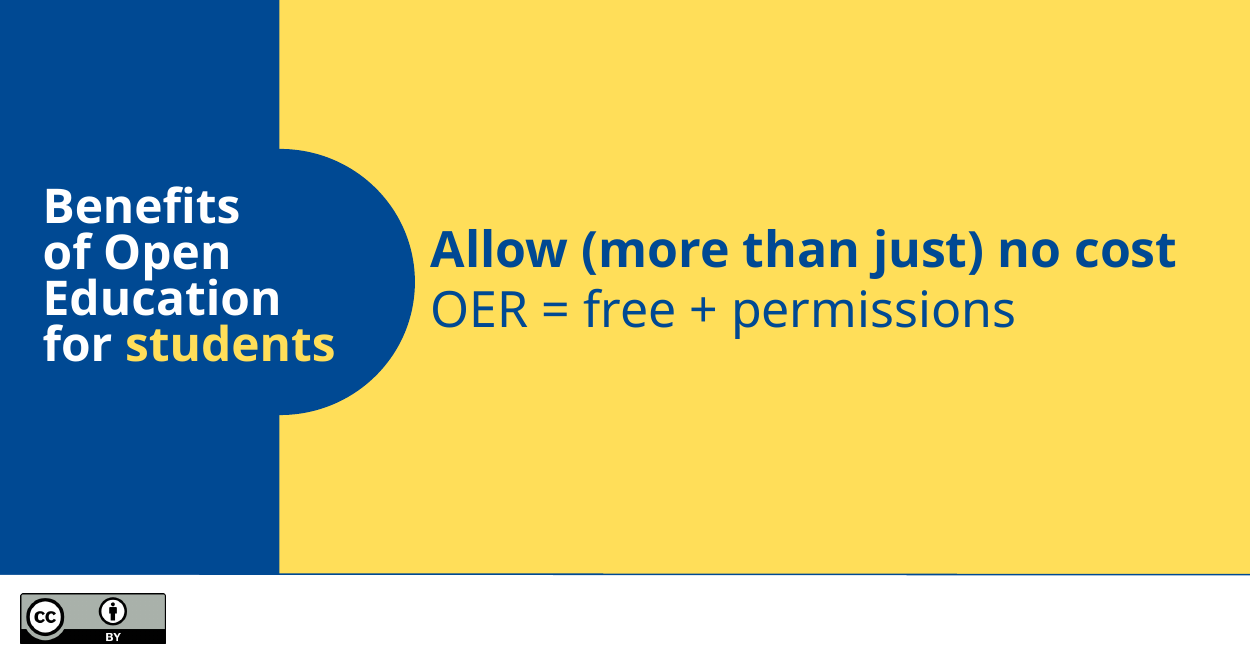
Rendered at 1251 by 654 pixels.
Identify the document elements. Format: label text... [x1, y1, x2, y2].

text_box Allow (more than just) no cost OER = free + permissions [415, 202, 1250, 353]
text_box [368, 181, 415, 383]
text_box Benefits of Open Education for students [27, 171, 368, 386]
picture [20, 592, 166, 645]
text_box [0, 582, 1250, 654]
text_box [196, 386, 365, 416]
text_box [0, 0, 280, 573]
text_box [206, 148, 355, 171]
